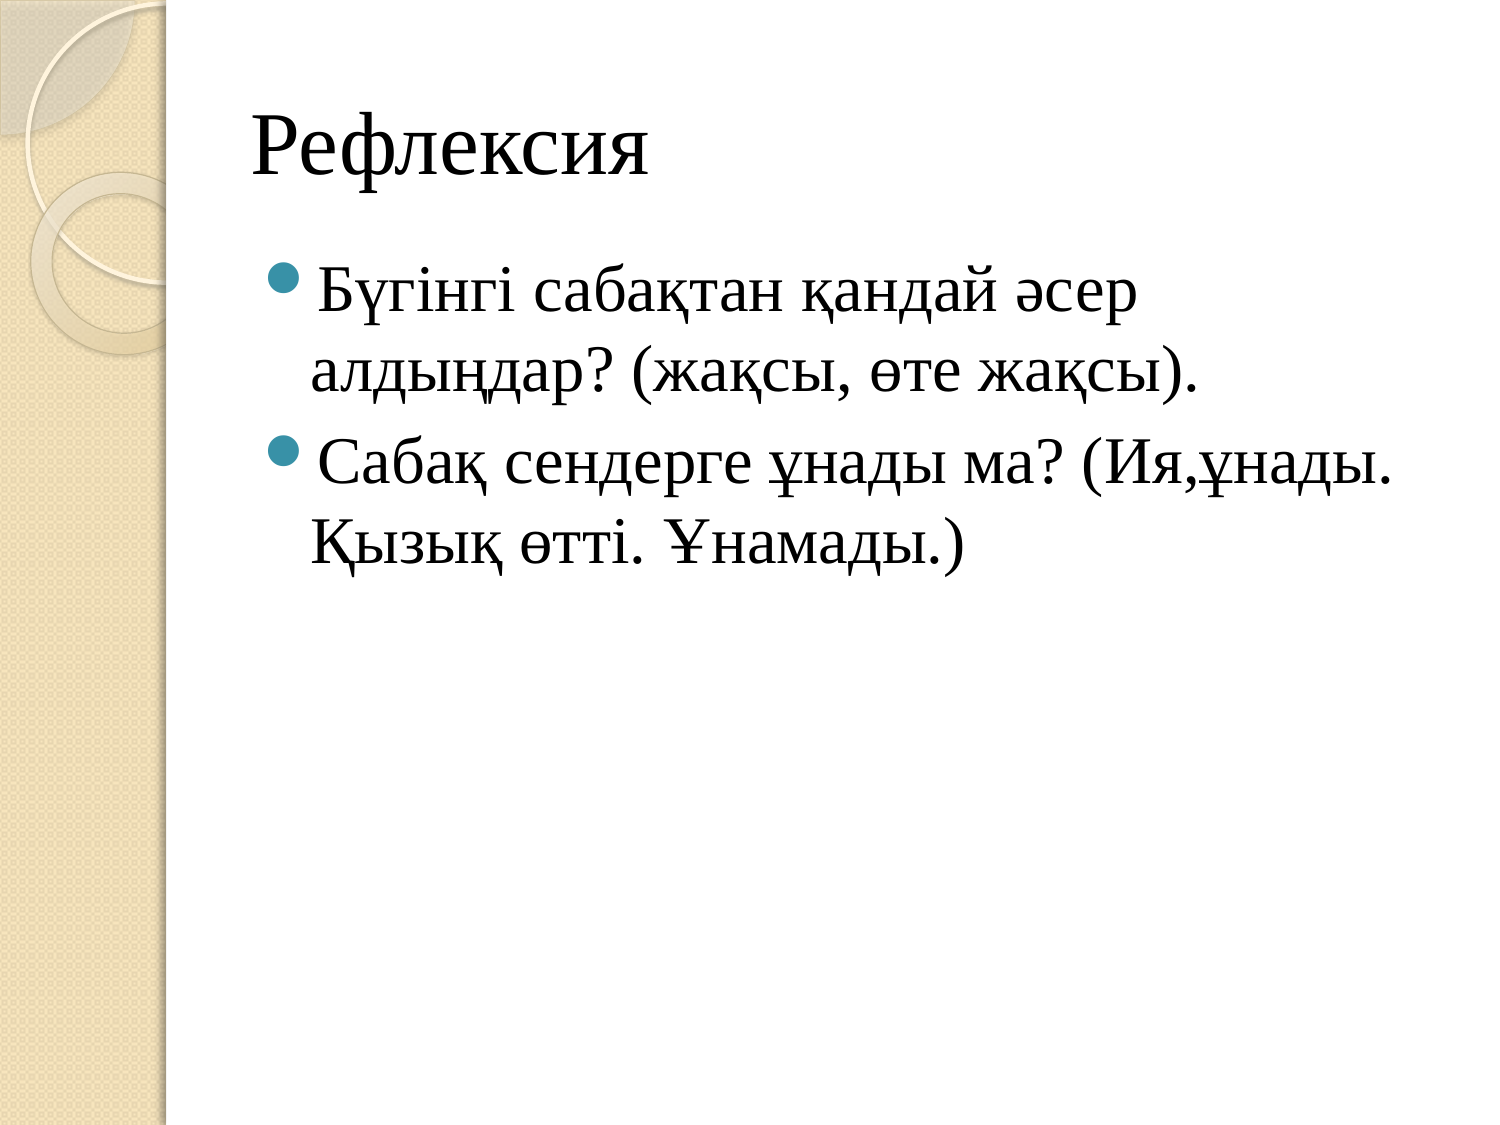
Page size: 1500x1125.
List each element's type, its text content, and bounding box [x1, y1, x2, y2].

title Рефлексия [235, 45, 1466, 233]
list Бүгінгі сабақтан қандай әсер алдыңдар? (жақсы, өте жақсы). Сабақ сендерге ұнады ма? (Ия,ұнады. Қызық өтті. Ұнамады.) [235, 237, 1466, 1025]
